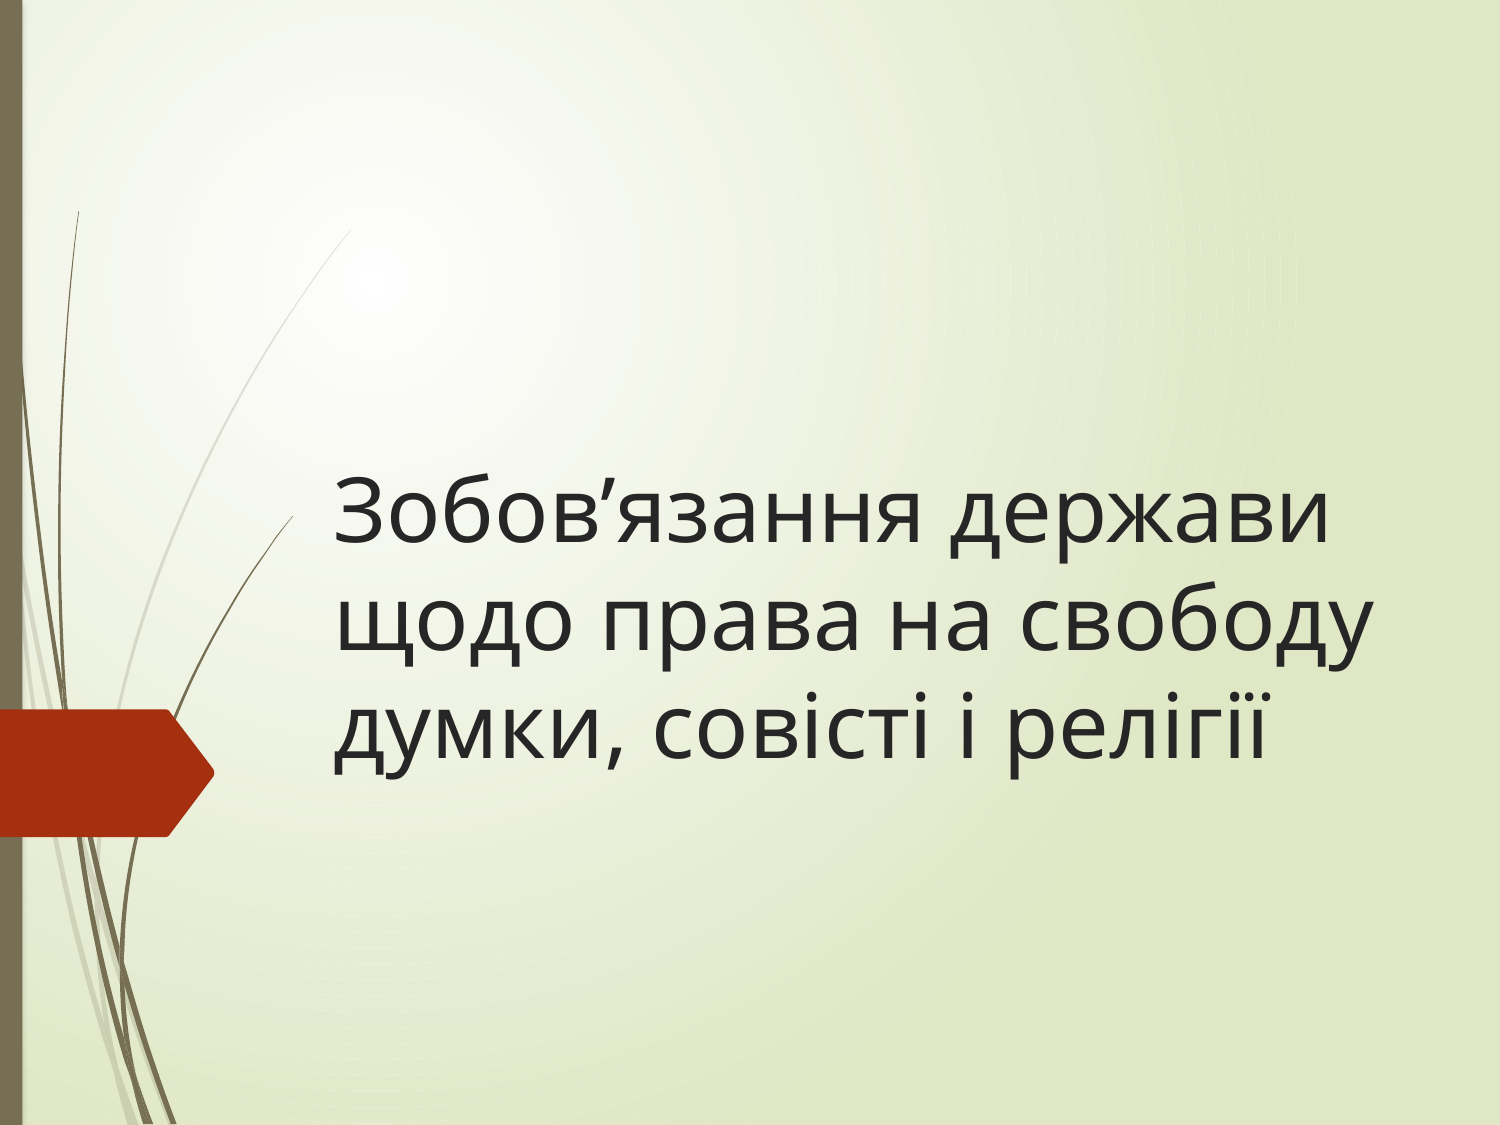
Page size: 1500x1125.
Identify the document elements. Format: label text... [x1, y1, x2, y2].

title Зобов’язання держави щодо права на свободу думки, совісті і релігії [318, 412, 1416, 784]
